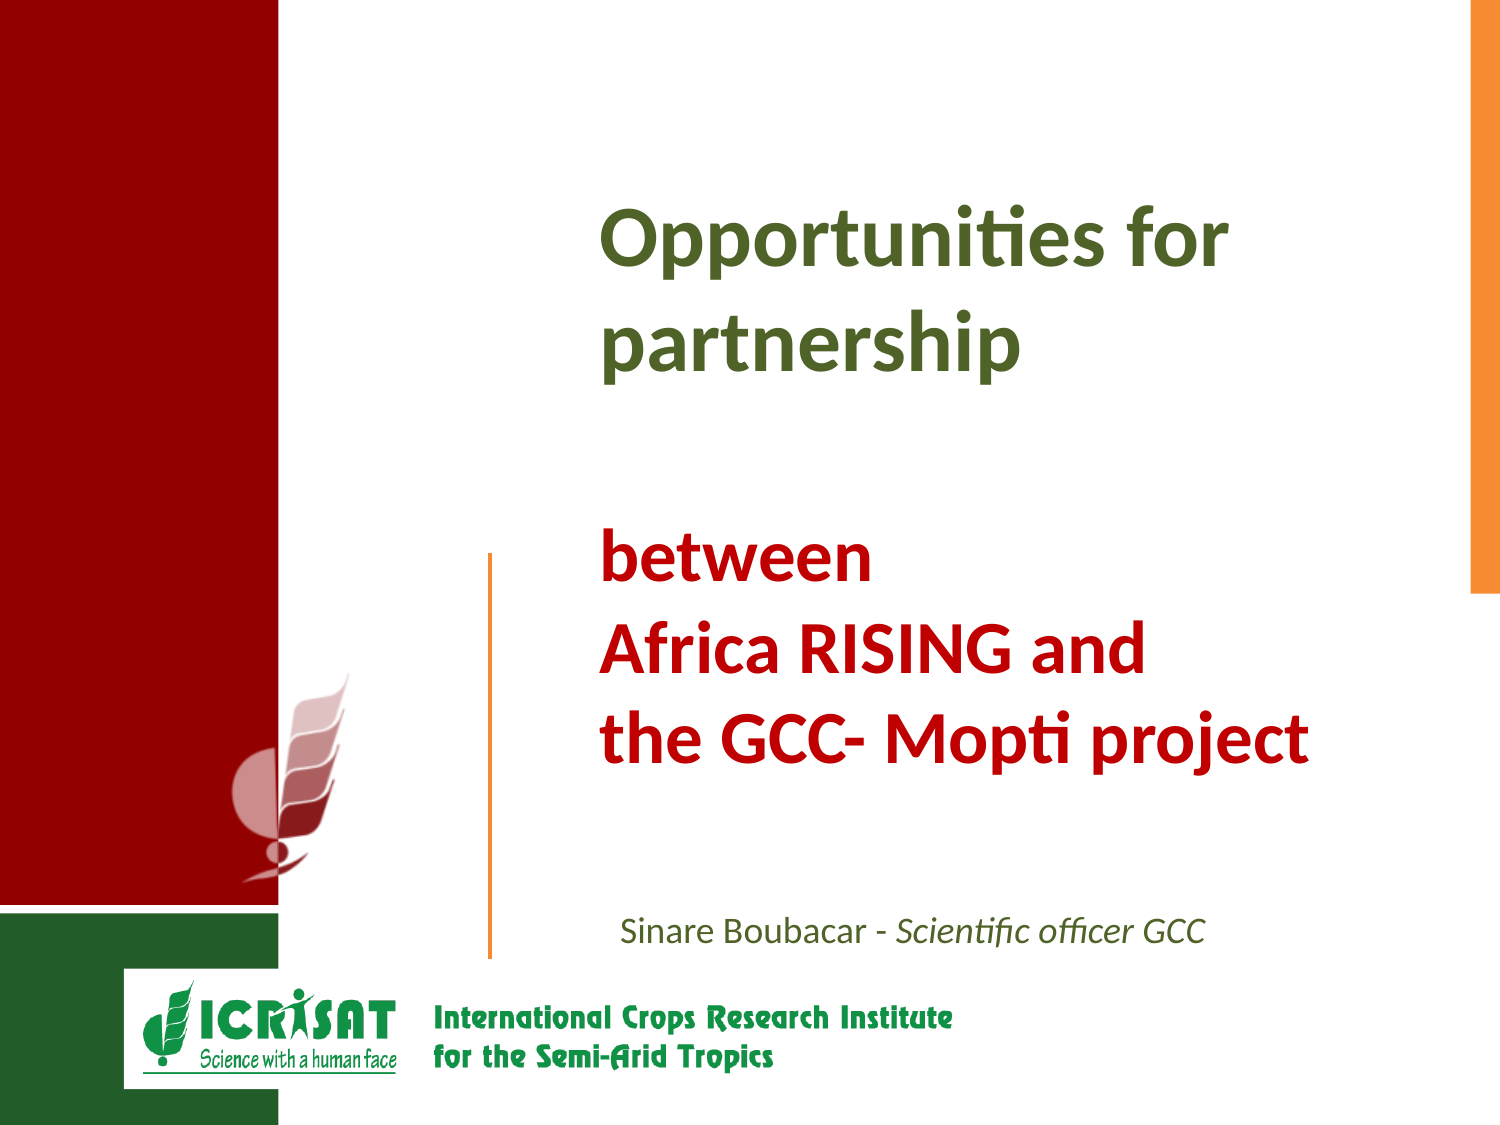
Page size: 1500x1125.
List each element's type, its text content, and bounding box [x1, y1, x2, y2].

title Opportunities for partnership between Africa RISING and the GCC- Mopti project [584, 307, 1459, 740]
picture [218, 665, 359, 887]
picture [143, 980, 952, 1076]
text_box Sinare Boubacar - Scientific officer GCC [605, 898, 1221, 958]
